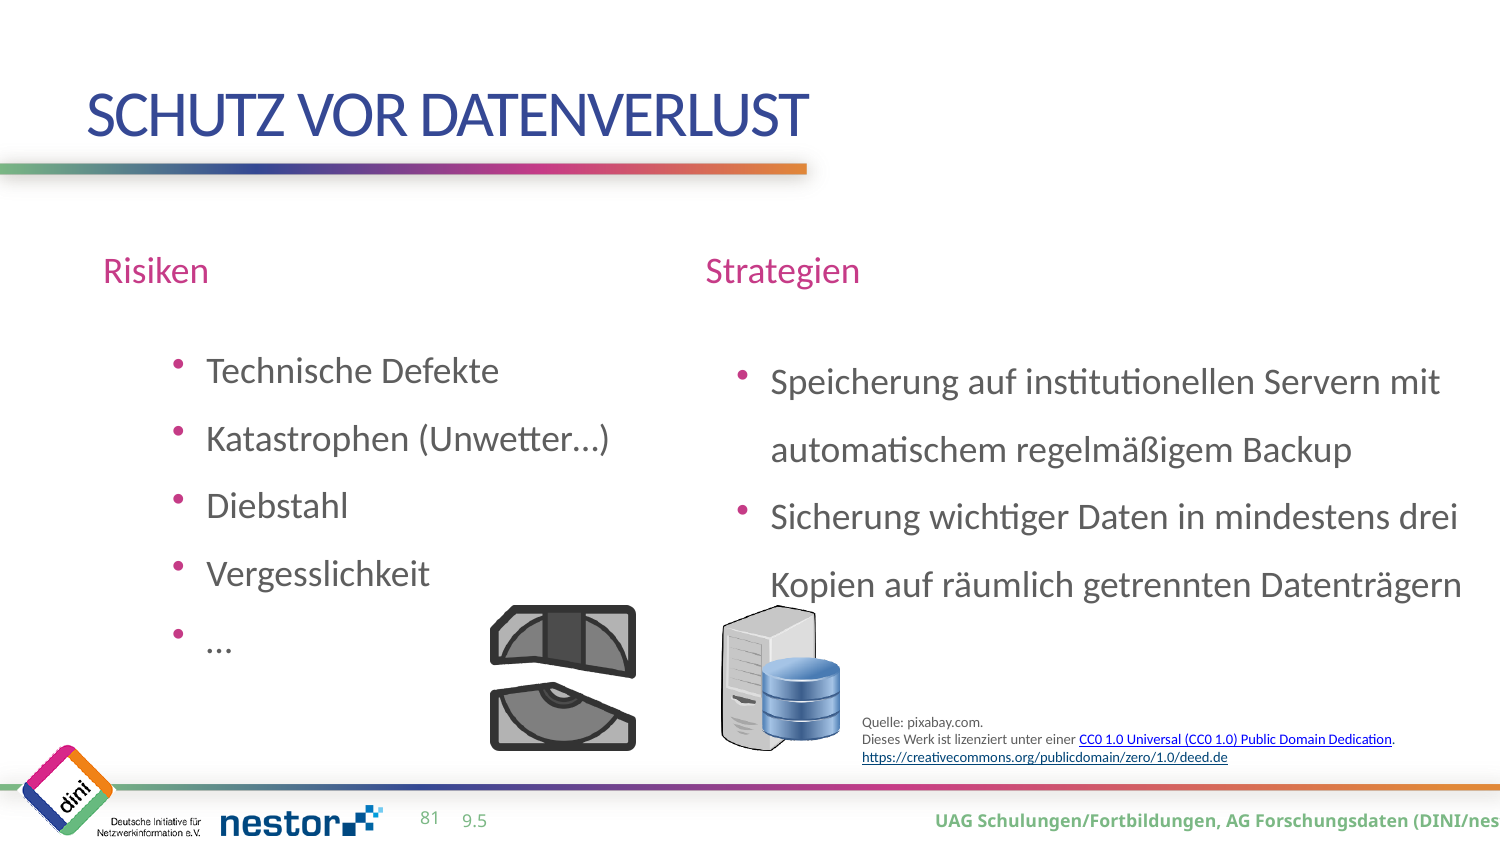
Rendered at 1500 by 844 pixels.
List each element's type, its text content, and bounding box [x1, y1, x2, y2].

title Schutz vor Datenverlust [77, 61, 1423, 158]
picture [489, 605, 636, 752]
picture [721, 605, 840, 752]
picture [502, 754, 1500, 825]
list Technische Defekte Katastrophen (Unwetter…) Diebstahl Vergesslichkeit … [157, 316, 715, 803]
text_box 9.5 [433, 801, 502, 838]
picture [1280, 819, 1289, 825]
slide_number 80 [406, 801, 454, 841]
picture [0, 731, 406, 844]
text_box Speicherung auf institutionellen Servern mit automatischem regelmäßigem Backup Sicherung wichtiger Daten in mindestens drei Kopien auf räumlich getrennten Datenträgern [721, 327, 1500, 677]
text_box Strategien [690, 238, 1306, 301]
picture [0, 138, 837, 204]
picture [1423, 817, 1428, 825]
text_box Quelle: pixabay.com. Dieses Werk ist lizenziert unter einer CC0 1.0 Universal (CC0 1.0) Public Domain Dedication. https://creativecommons.org/publicdomain/zero/1.0/deed.de [847, 705, 1427, 790]
list Risiken [88, 238, 690, 301]
